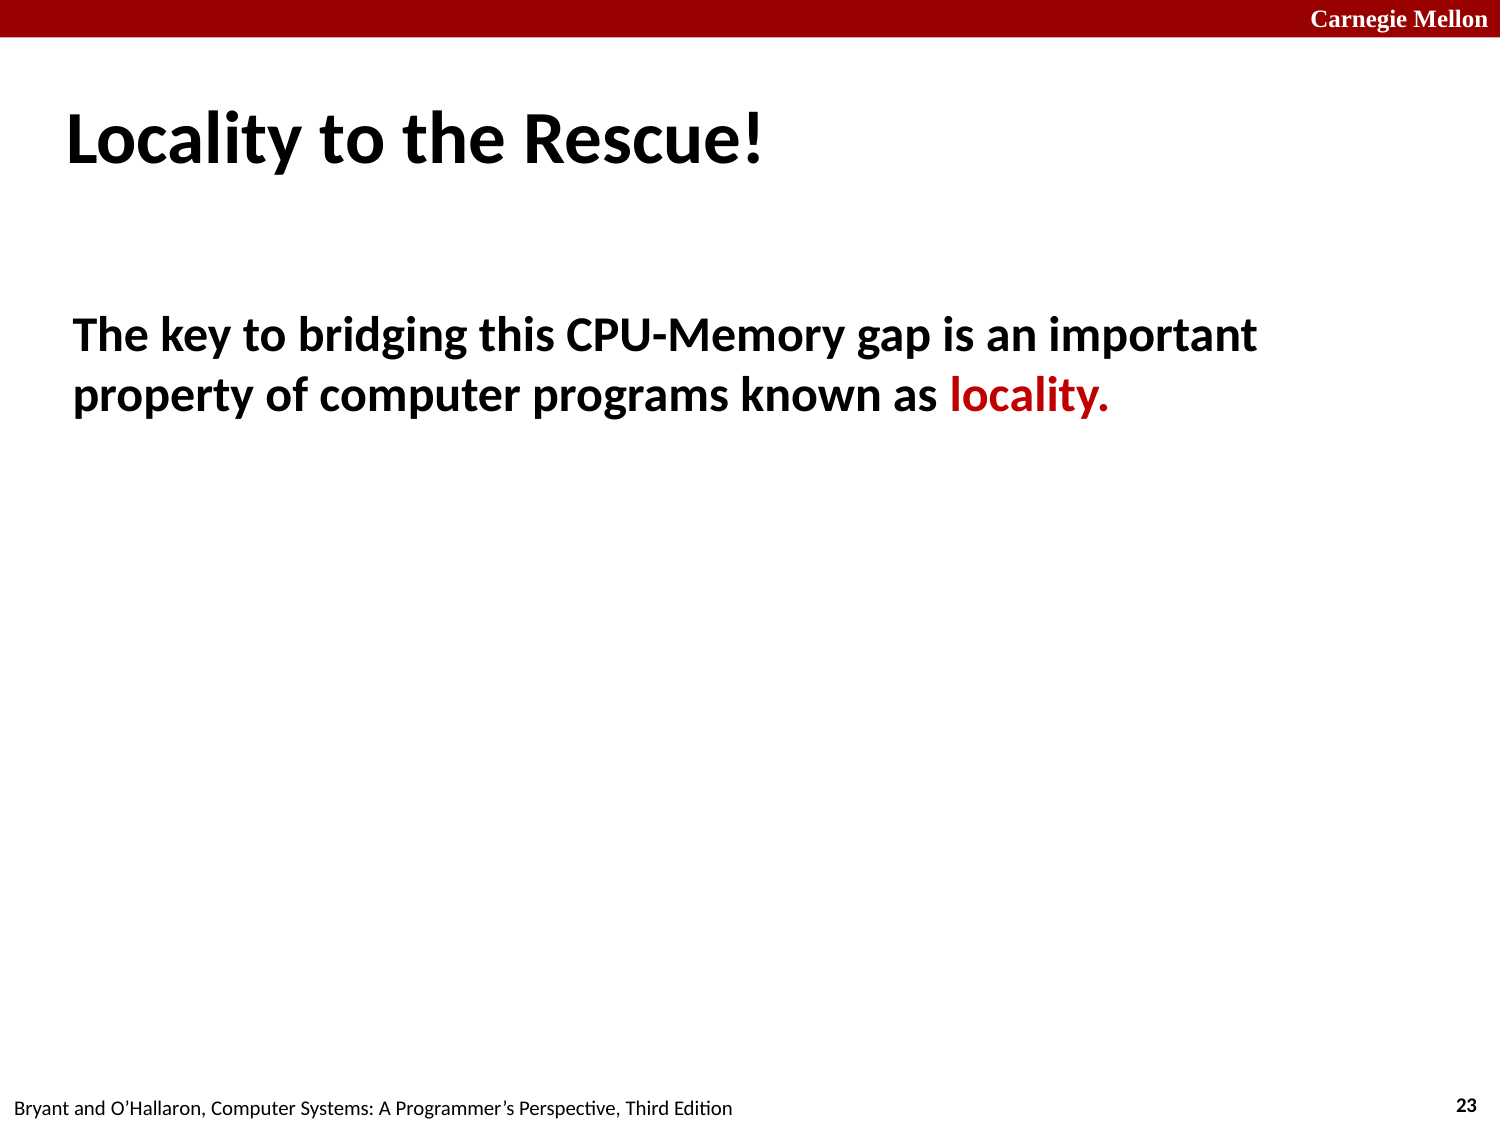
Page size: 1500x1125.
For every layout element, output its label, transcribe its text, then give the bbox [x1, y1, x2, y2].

list The key to bridging this CPU-Memory gap is an important property of computer programs known as locality. [64, 222, 1361, 1040]
slide_number 23 [1448, 1084, 1488, 1123]
title Locality to the Rescue! [58, 70, 1305, 197]
